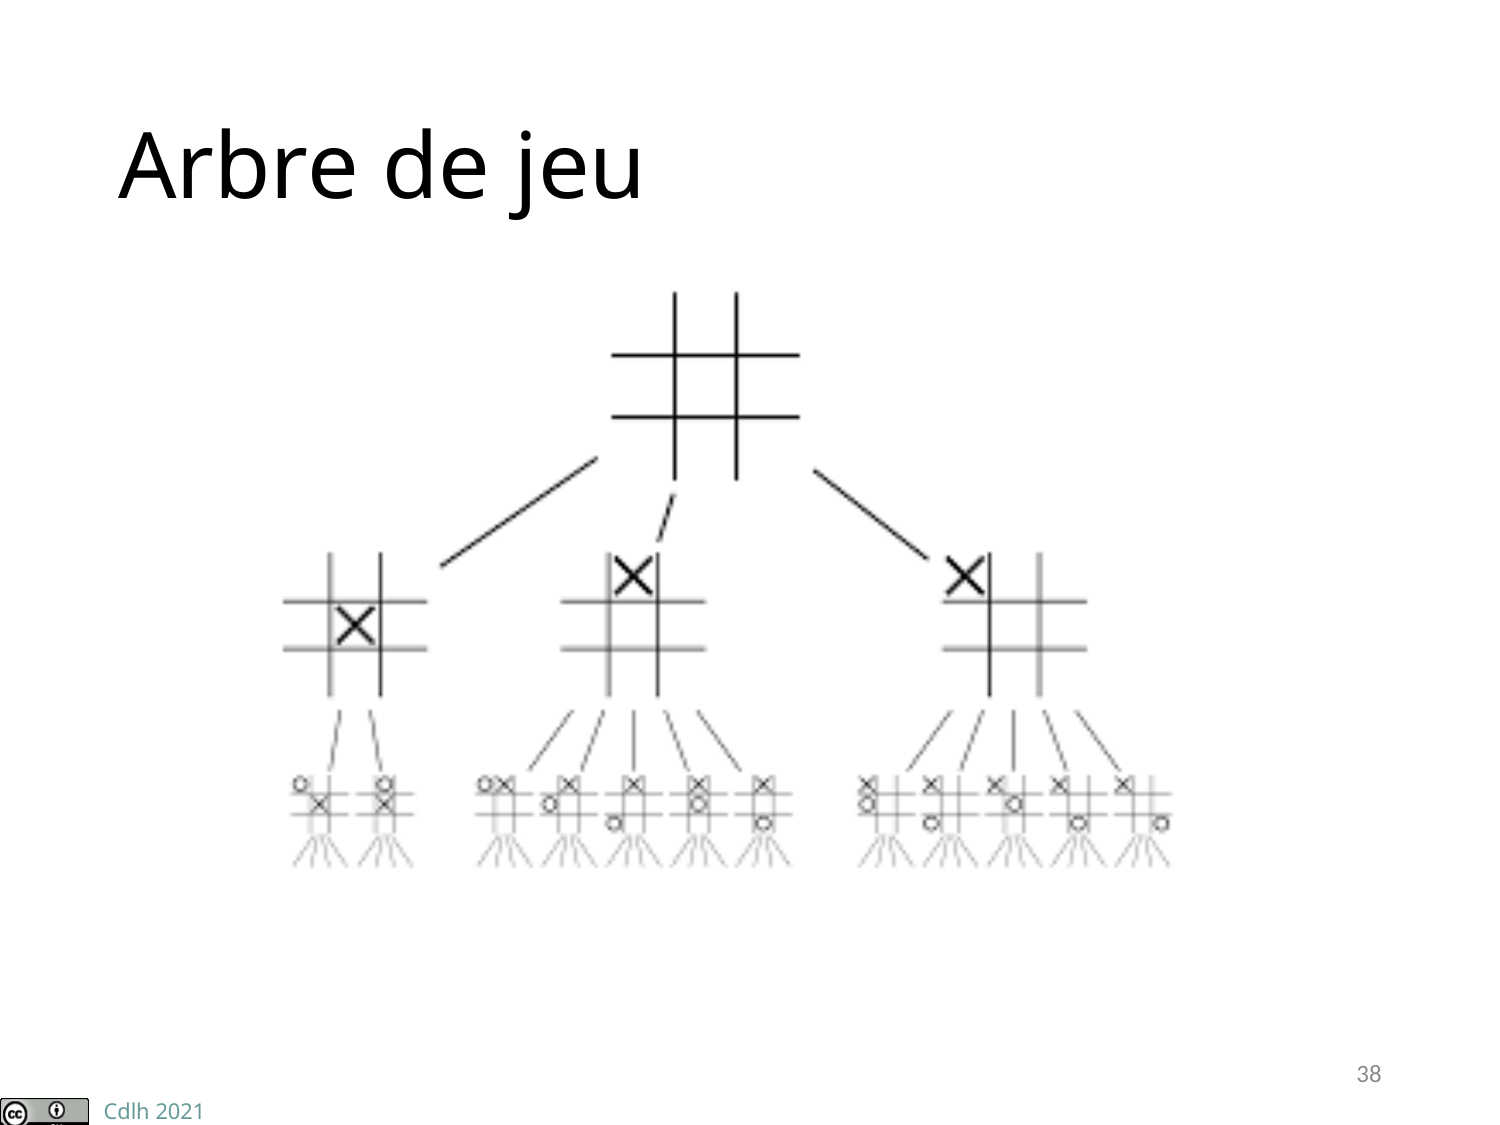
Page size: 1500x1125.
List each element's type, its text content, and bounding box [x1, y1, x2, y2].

slide_number 38 [1059, 1042, 1397, 1103]
title Arbre de jeu [103, 59, 1397, 278]
picture [0, 1098, 89, 1125]
picture [250, 259, 1191, 886]
